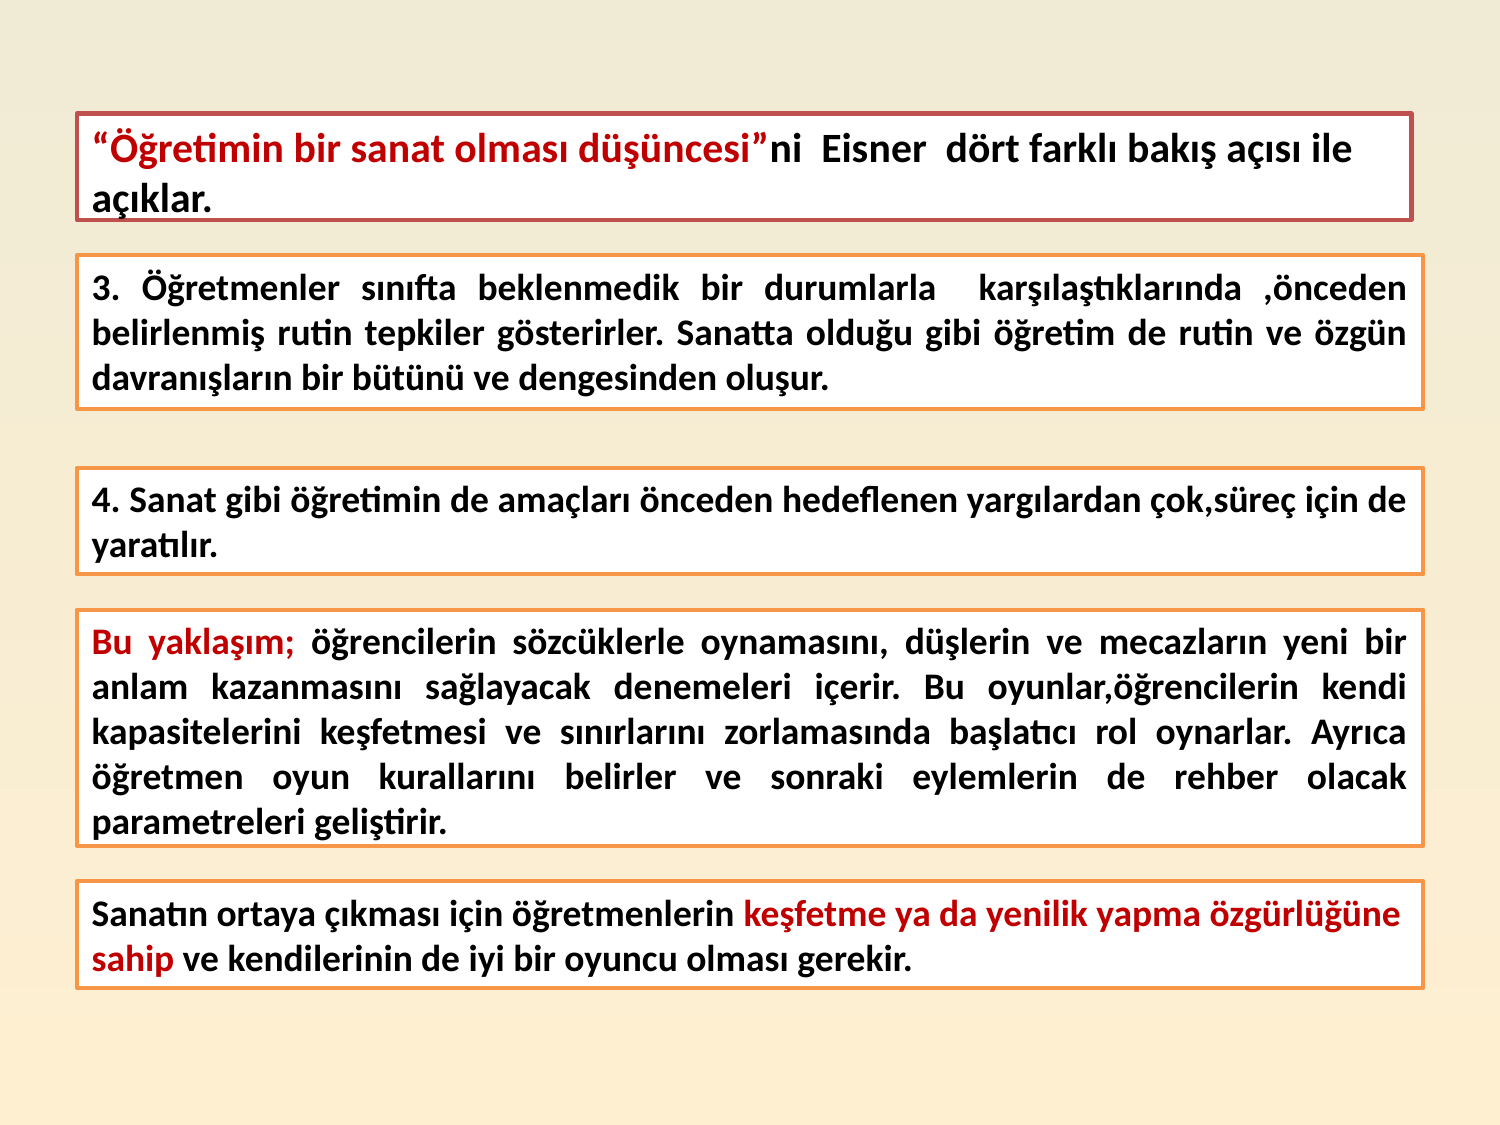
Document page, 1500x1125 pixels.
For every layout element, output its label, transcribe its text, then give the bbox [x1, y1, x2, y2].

text_box Bu yaklaşım; öğrencilerin sözcüklerle oynamasını, düşlerin ve mecazların yeni bir anlam kazanmasını sağlayacak denemeleri içerir. Bu oyunlar,öğrencilerin kendi kapasitelerini keşfetmesi ve sınırlarını zorlamasında başlatıcı rol oynarlar. Ayrıca öğretmen oyun kurallarını belirler ve sonraki eylemlerin de rehber olacak parametreleri geliştirir. [75, 608, 1425, 848]
text_box Sanatın ortaya çıkması için öğretmenlerin keşfetme ya da yenilik yapma özgürlüğüne sahip ve kendilerinin de iyi bir oyuncu olması gerekir. [75, 879, 1425, 990]
text_box “Öğretimin bir sanat olması düşüncesi”ni Eisner dört farklı bakış açısı ile açıklar. [75, 111, 1414, 222]
text_box 4. Sanat gibi öğretimin de amaçları önceden hedeflenen yargılardan çok,süreç için de yaratılır. [75, 466, 1425, 576]
text_box 3. Öğretmenler sınıfta beklenmedik bir durumlarla karşılaştıklarında ,önceden belirlenmiş rutin tepkiler gösterirler. Sanatta olduğu gibi öğretim de rutin ve özgün davranışların bir bütünü ve dengesinden oluşur. [75, 253, 1425, 411]
